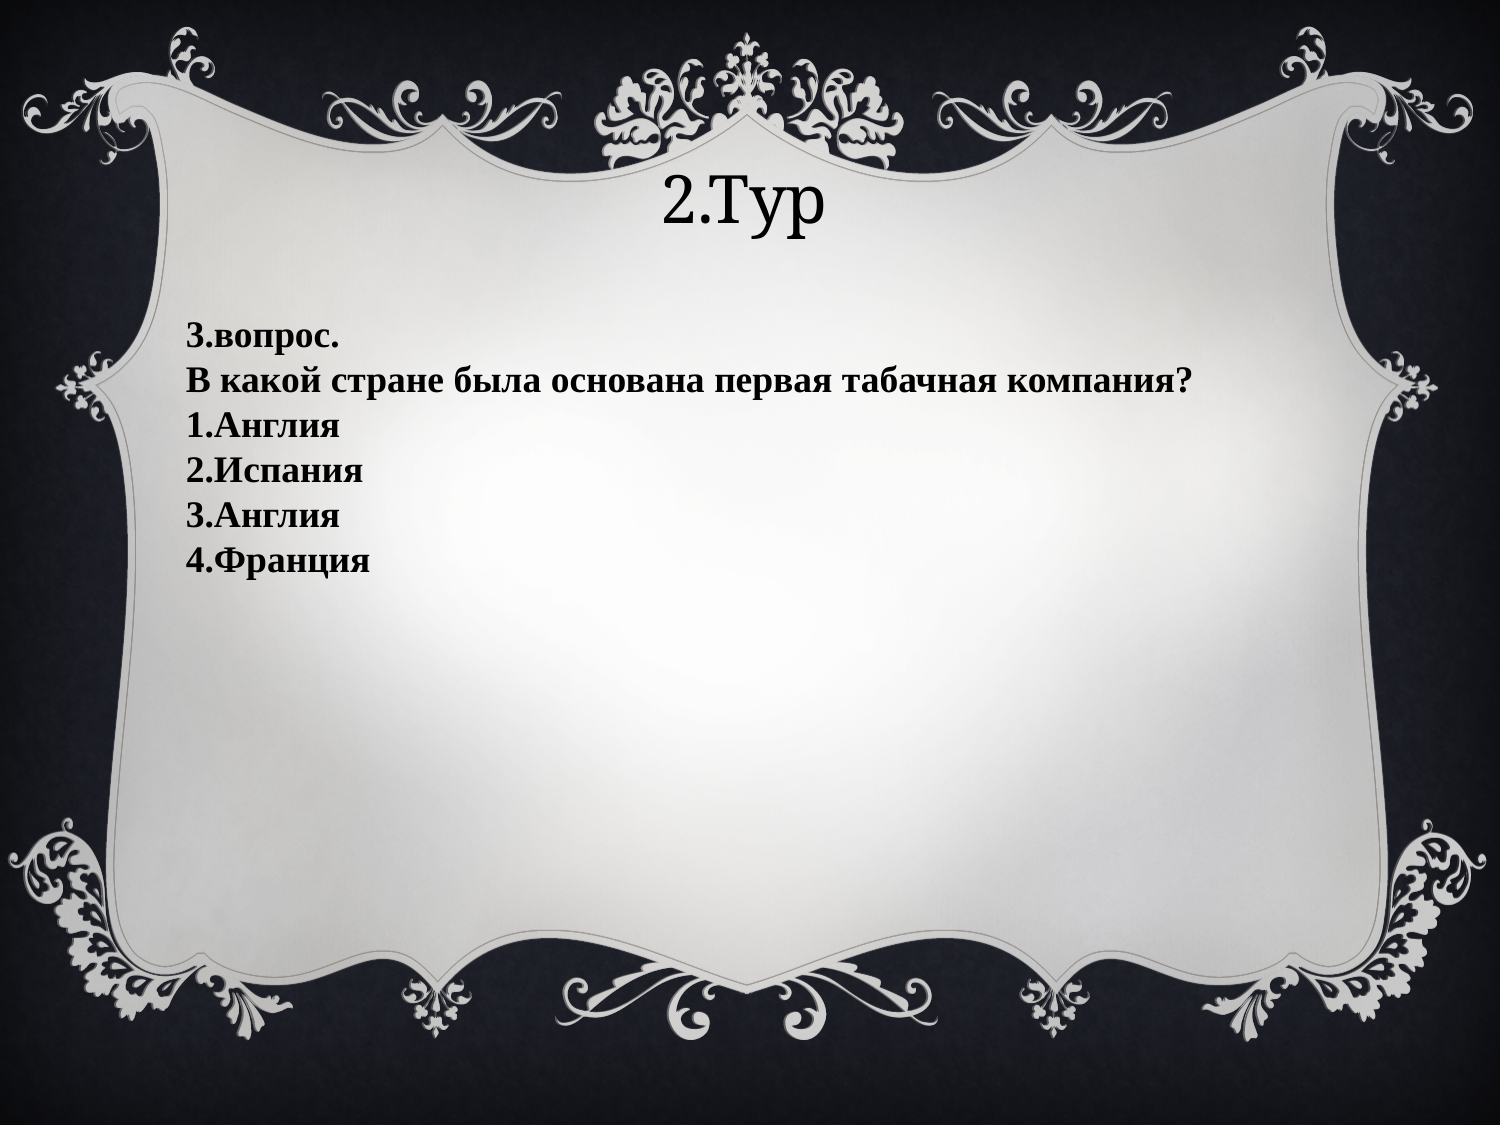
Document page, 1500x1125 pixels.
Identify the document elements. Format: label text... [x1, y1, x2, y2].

text_box 3.вопрос. В какой стране была основана первая табачная компания? 1.Англия 2.Испания 3.Англия 4.Франция [171, 302, 1223, 588]
text_box 2.Тур [645, 148, 843, 244]
picture [0, 0, 1500, 1125]
